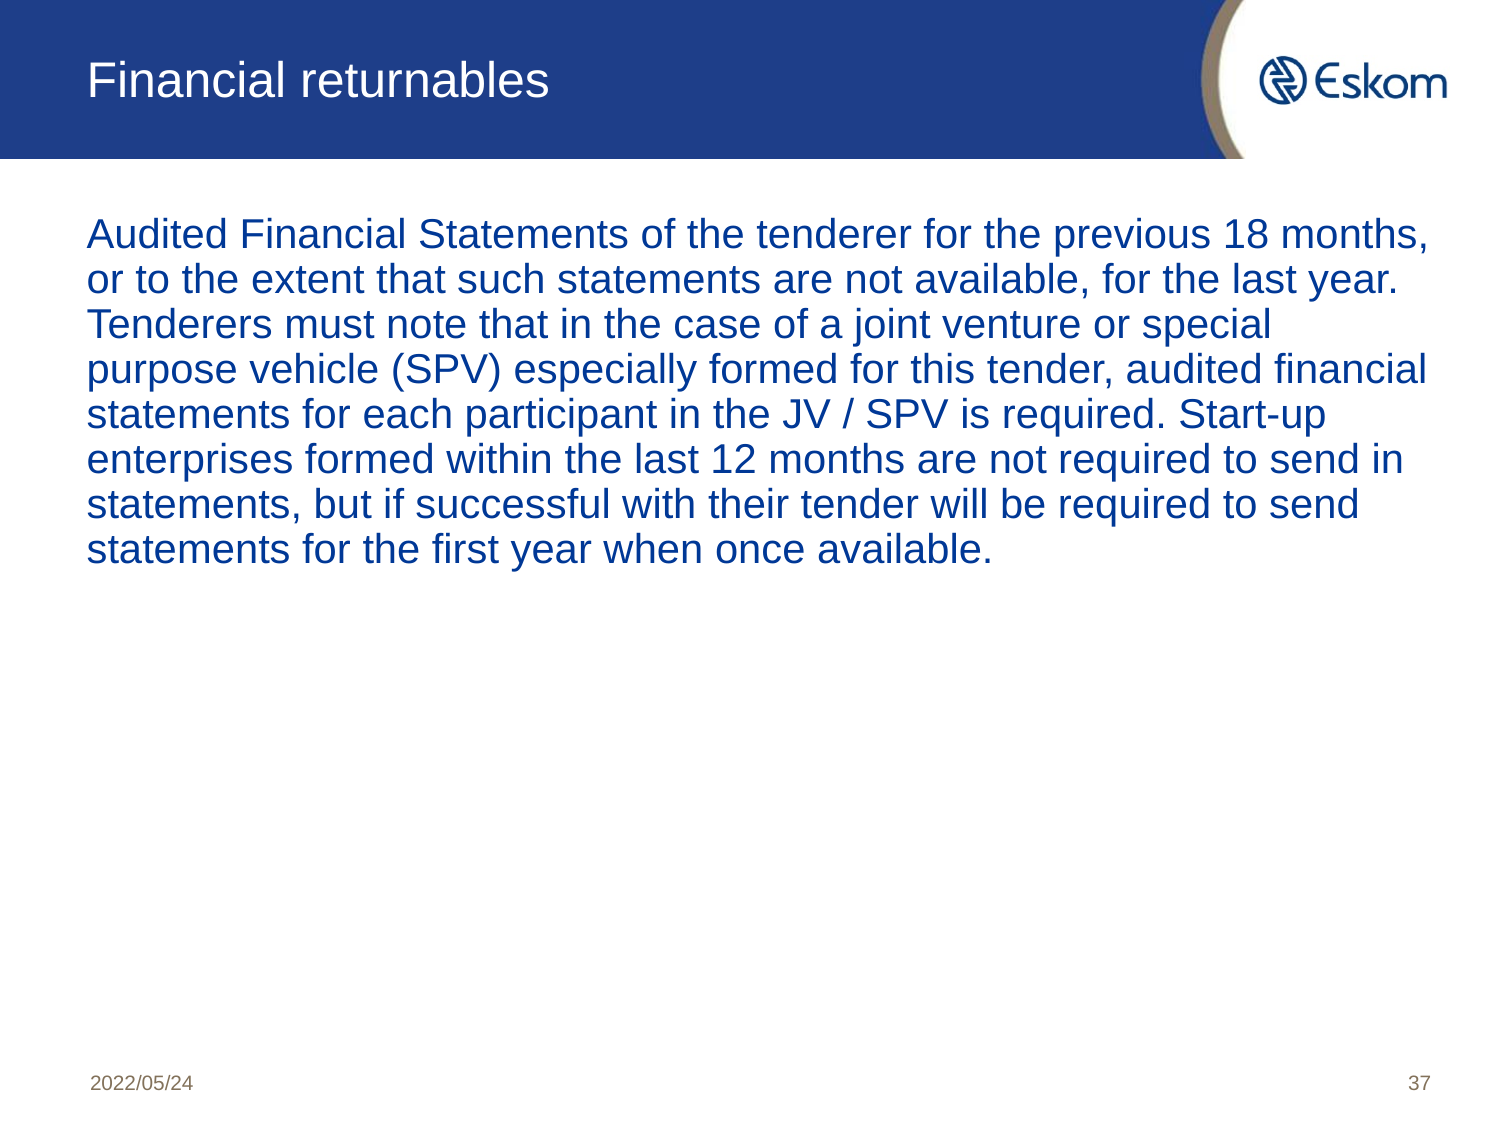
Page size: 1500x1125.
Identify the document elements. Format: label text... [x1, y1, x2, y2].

title Financial returnables [71, 27, 1142, 113]
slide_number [75, 1058, 361, 1103]
slide_number 37 [1175, 1058, 1447, 1103]
list Audited Financial Statements of the tenderer for the previous 18 months, or to the extent that such statements are not available, for the last year. Tenderers must note that in the case of a joint venture or special purpose vehicle (SPV) especially formed for this tender, audited financial statements for each participant in the JV / SPV is required. Start-up enterprises formed within the last 12 months are not required to send in statements, but if successful with their tender will be required to send statements for the first year when once available. [71, 113, 1447, 1064]
picture [1257, 55, 1450, 105]
picture [0, 0, 1246, 159]
